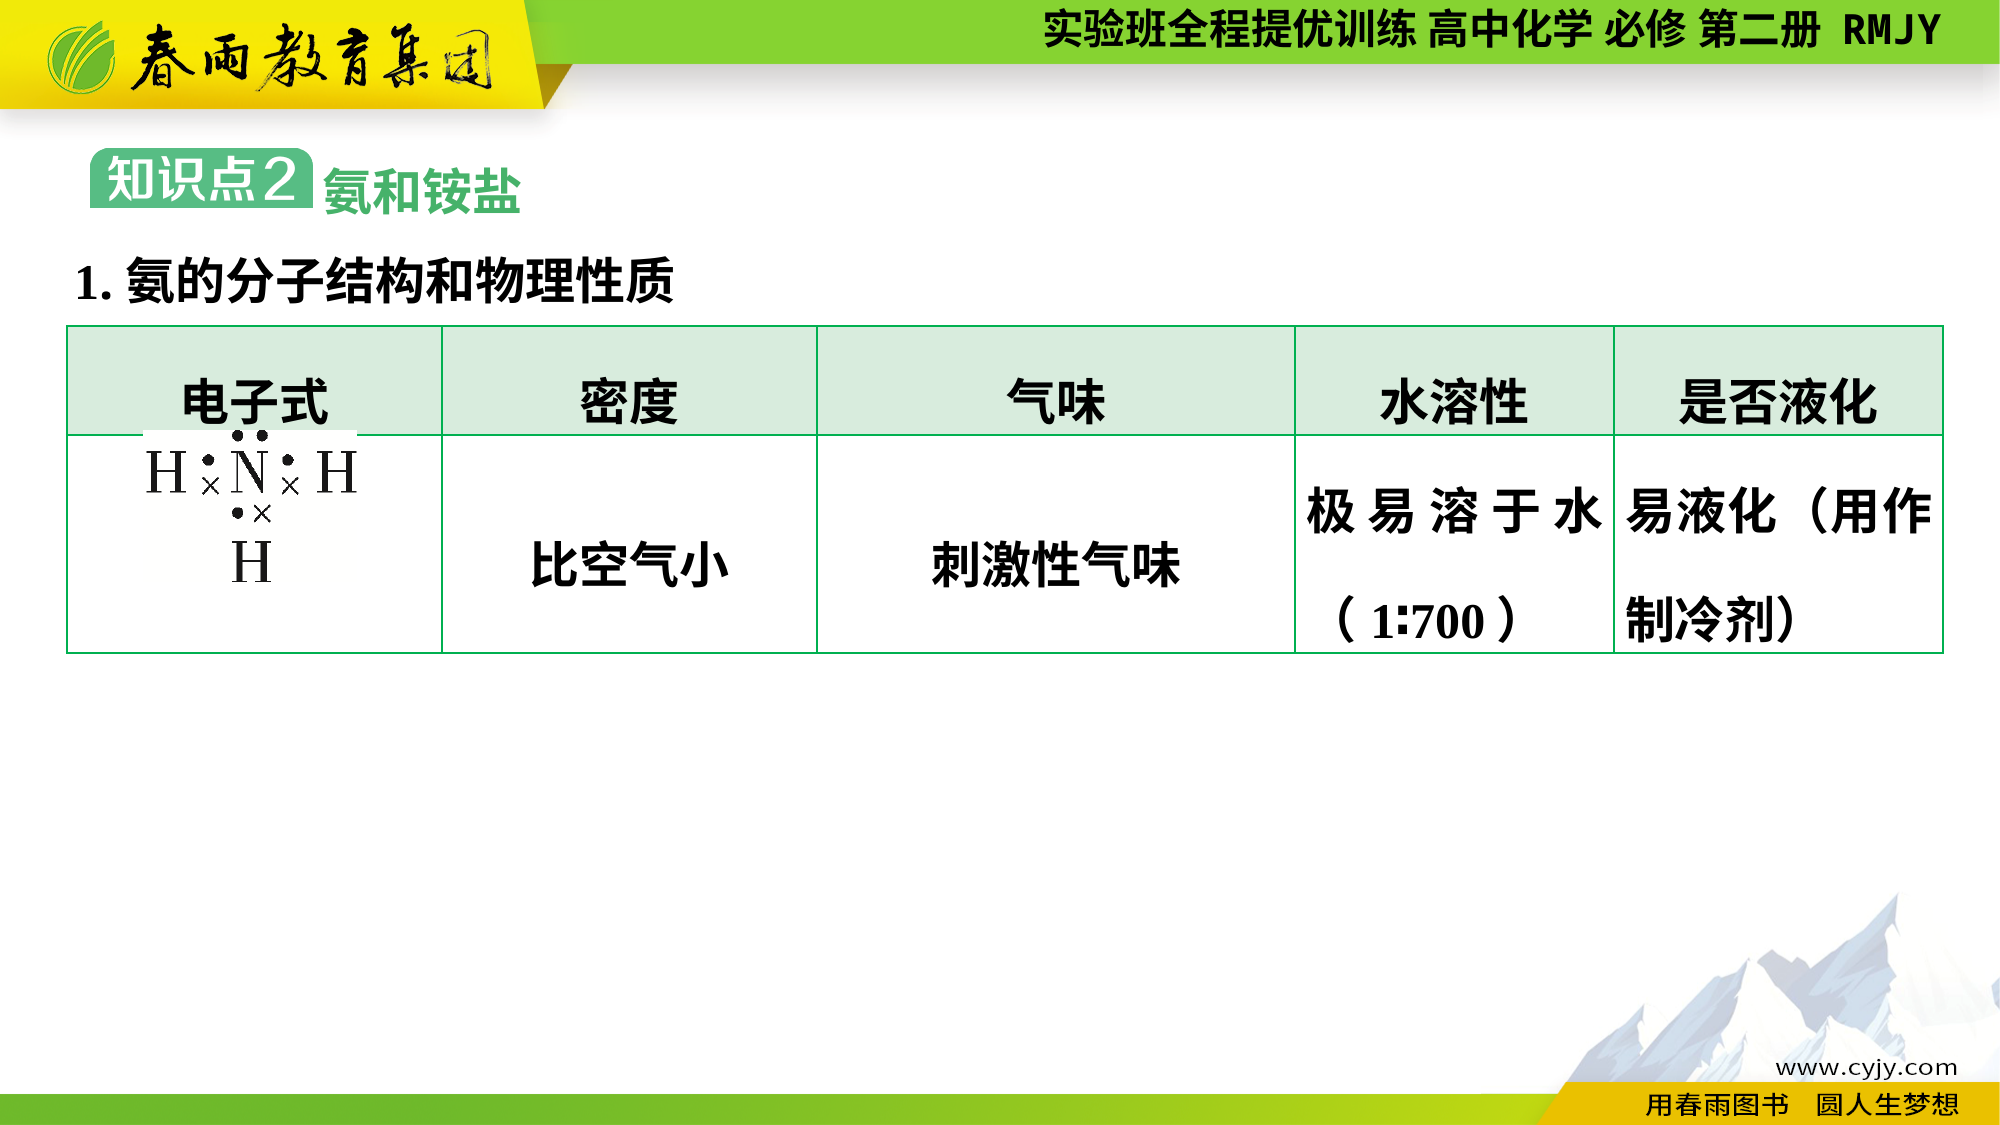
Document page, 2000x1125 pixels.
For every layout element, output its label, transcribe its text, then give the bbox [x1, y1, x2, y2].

table_header 是否液化 [1615, 327, 1942, 434]
list 氨和铵盐 1.氨的分子结构和物理性质 [59, 122, 1944, 308]
table_cell [68, 436, 441, 652]
table_cell 刺激性气味 [818, 436, 1294, 652]
table_header 气味 [818, 327, 1294, 434]
picture [0, 0, 2000, 1125]
table_header 水溶性 [1296, 327, 1613, 434]
table_cell 比空气小 [443, 436, 816, 652]
table_cell 极易溶于水（1∶700） [1296, 436, 1613, 652]
table_header 密度 [443, 327, 816, 434]
table_cell 易液化（用作制冷剂） [1615, 436, 1942, 652]
table_header 电子式 [68, 327, 441, 434]
